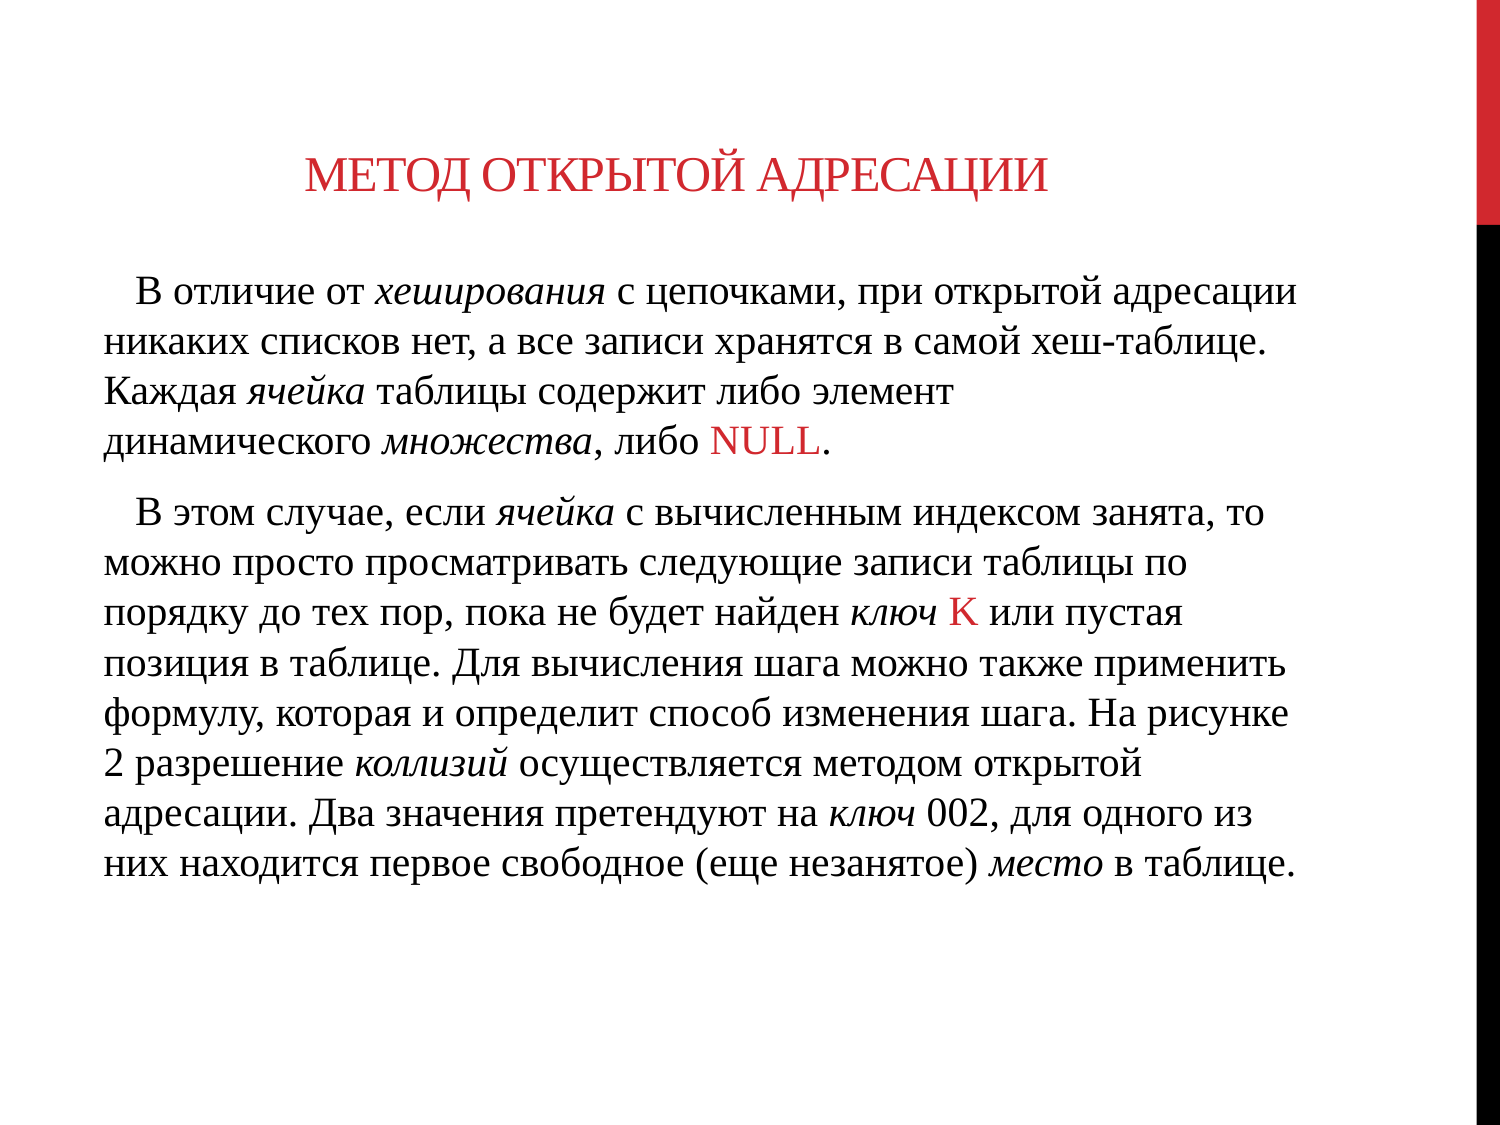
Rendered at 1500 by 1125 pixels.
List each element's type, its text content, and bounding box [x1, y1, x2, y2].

title Метод открытой адресации [289, 101, 1240, 209]
list В отличие от хеширования с цепочками, при открытой адресации никаких списков нет, а все записи хранятся в самой хеш-таблице. Каждая ячейка таблицы содержит либо элемент динамического множества, либо NULL. В этом случае, если ячейка с вычисленным индексом занята, то можно просто просматривать следующие записи таблицы по порядку до тех пор, пока не будет найден ключ K или пустая позиция в таблице. Для вычисления шага можно также применить формулу, которая и определит способ изменения шага. На рисунке 2 разрешение коллизий осуществляется методом открытой адресации. Два значения претендуют на ключ 002, для одного из них находится первое свободное (еще незанятое) место в таблице. [88, 255, 1339, 973]
